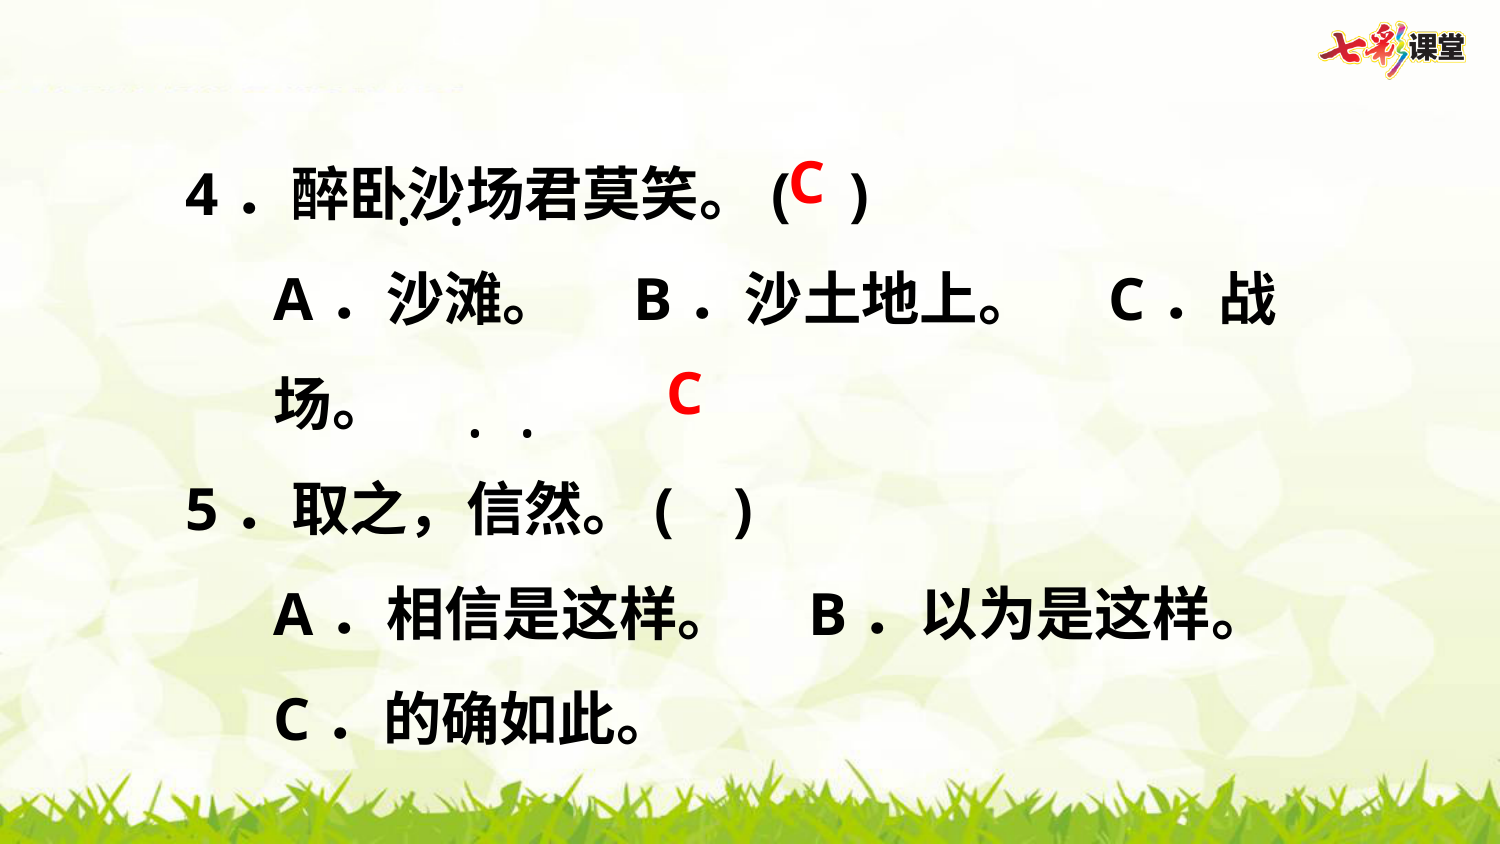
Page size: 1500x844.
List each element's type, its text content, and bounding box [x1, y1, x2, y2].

text_box C [652, 348, 771, 434]
picture [0, 0, 1500, 844]
text_box 4．醉卧沙场君莫笑。( ) A．沙滩。 B．沙土地上。 C．战场。 5．取之，信然。( ) A．相信是这样。 B．以为是这样。 C．的确如此。 [171, 114, 1314, 760]
text_box · · [451, 383, 570, 478]
text_box · · [380, 171, 499, 266]
text_box C [773, 137, 1126, 222]
